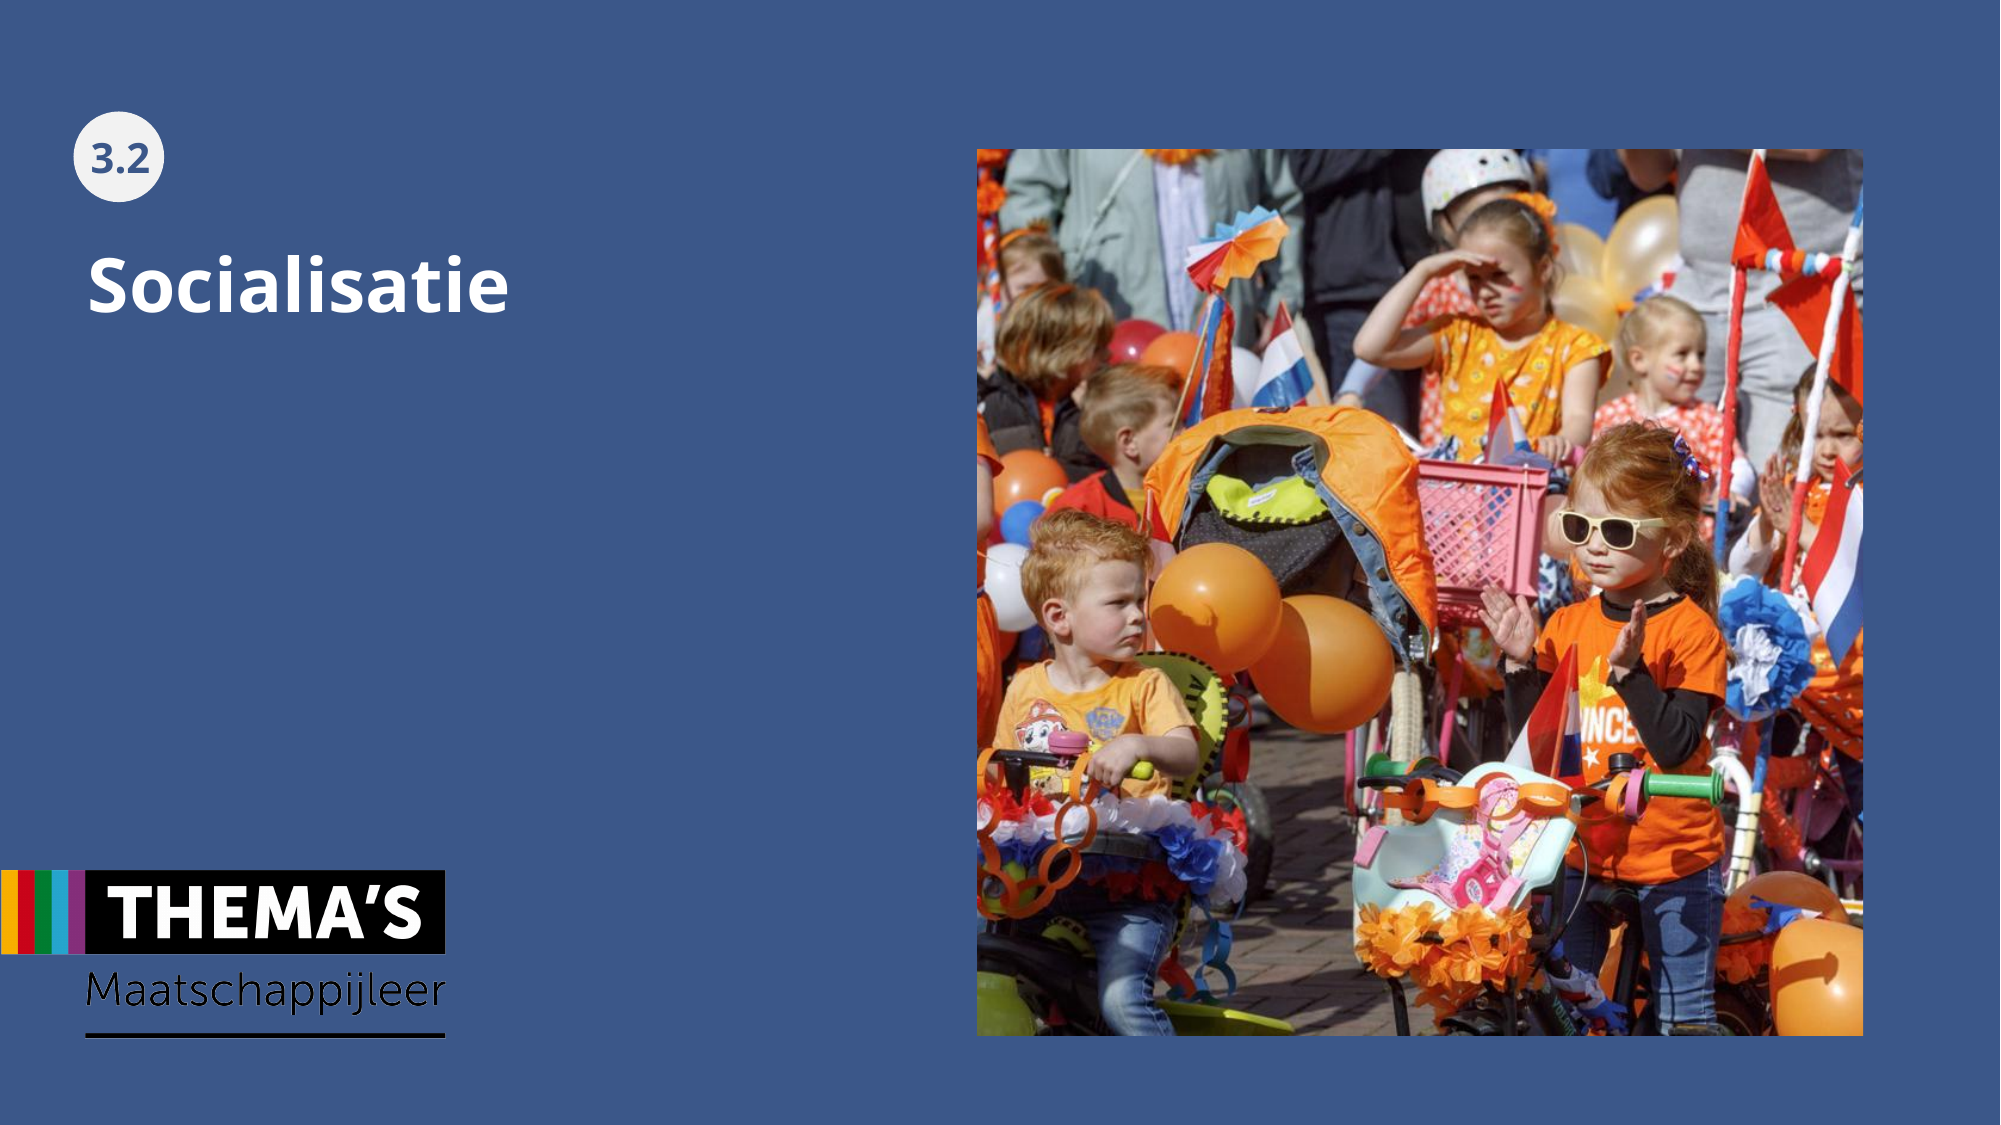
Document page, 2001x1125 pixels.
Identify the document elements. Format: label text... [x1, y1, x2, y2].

picture [0, 786, 474, 1125]
picture [977, 149, 1864, 1036]
title 3.2 [71, 102, 170, 190]
list Socialisatie [72, 240, 928, 769]
